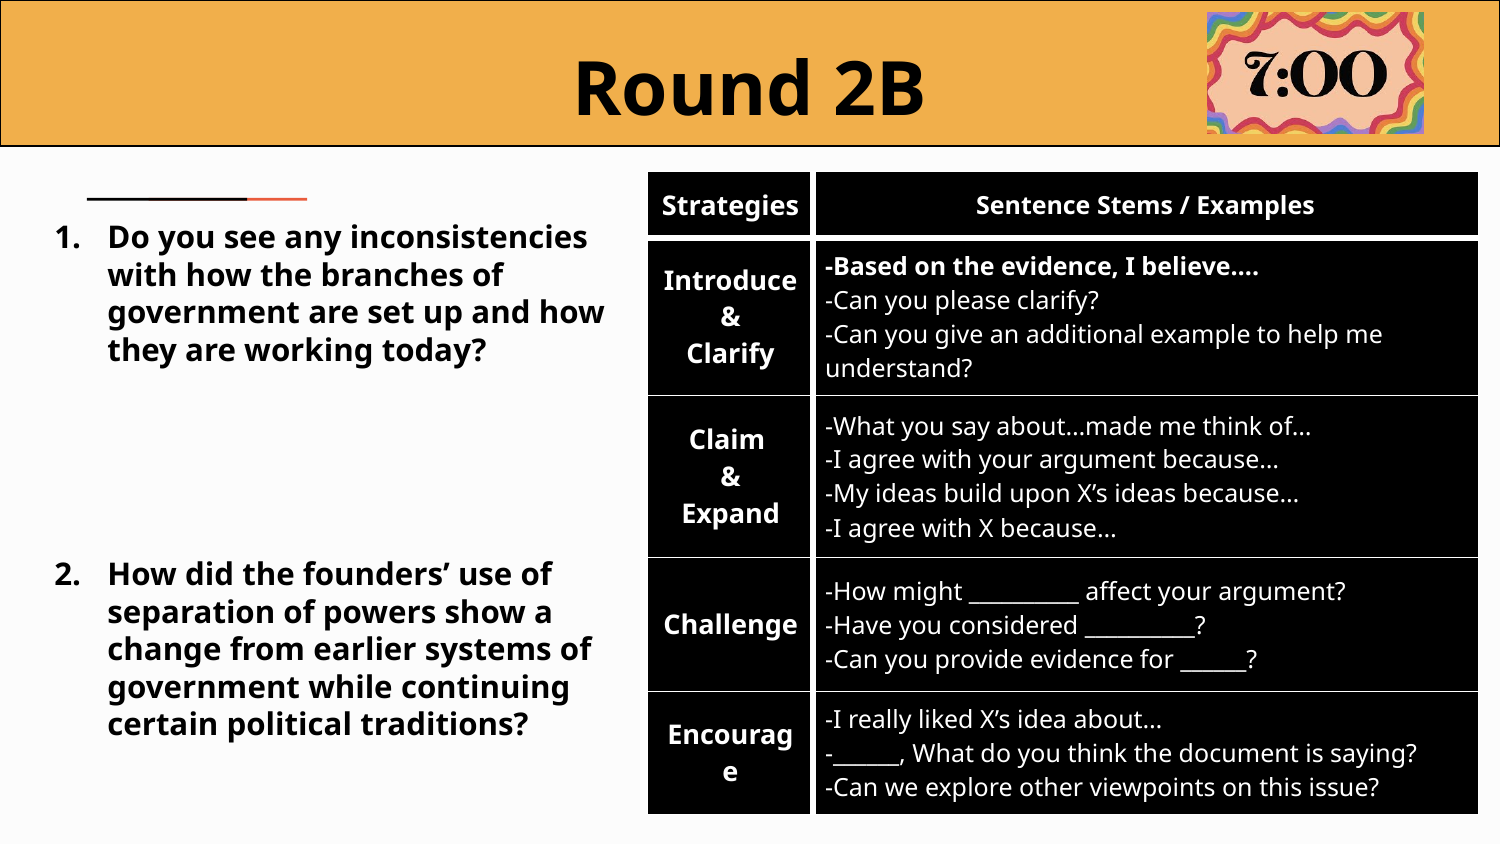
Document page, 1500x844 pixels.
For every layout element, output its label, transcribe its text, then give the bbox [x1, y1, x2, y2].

table_cell -What you say about…made me think of… -I agree with your argument because… -My ideas build upon X’s ideas because… -I agree with X because… [816, 396, 1478, 557]
table_cell Introduce & Clarify [648, 241, 810, 395]
table_cell -I really liked X’s idea about… -______, What do you think the document is saying? -Can we explore other viewpoints on this issue? [816, 692, 1478, 814]
text_box Round 2B [45, 24, 1455, 147]
slide_number ‹#› [1371, 815, 1462, 825]
picture [1206, 11, 1424, 135]
table_header Sentence Stems / Examples [816, 172, 1478, 235]
text_box [0, 0, 1500, 146]
table_cell Challenge [648, 558, 810, 691]
table_cell -How might __________ affect your argument? -Have you considered __________? -Can you provide evidence for ______? [816, 558, 1478, 691]
table_cell Claim & Expand [648, 396, 810, 557]
table_header Strategies [648, 172, 810, 235]
table_cell Encourage [648, 692, 810, 814]
table_cell -Based on the evidence, I believe…. -Can you please clarify? -Can you give an additional example to help me understand? [816, 241, 1478, 395]
text_box Do you see any inconsistencies with how the branches of government are set up and how they are working today? How did the founders’ use of separation of powers show a change from earlier systems of government while continuing certain political traditions? [17, 202, 636, 753]
